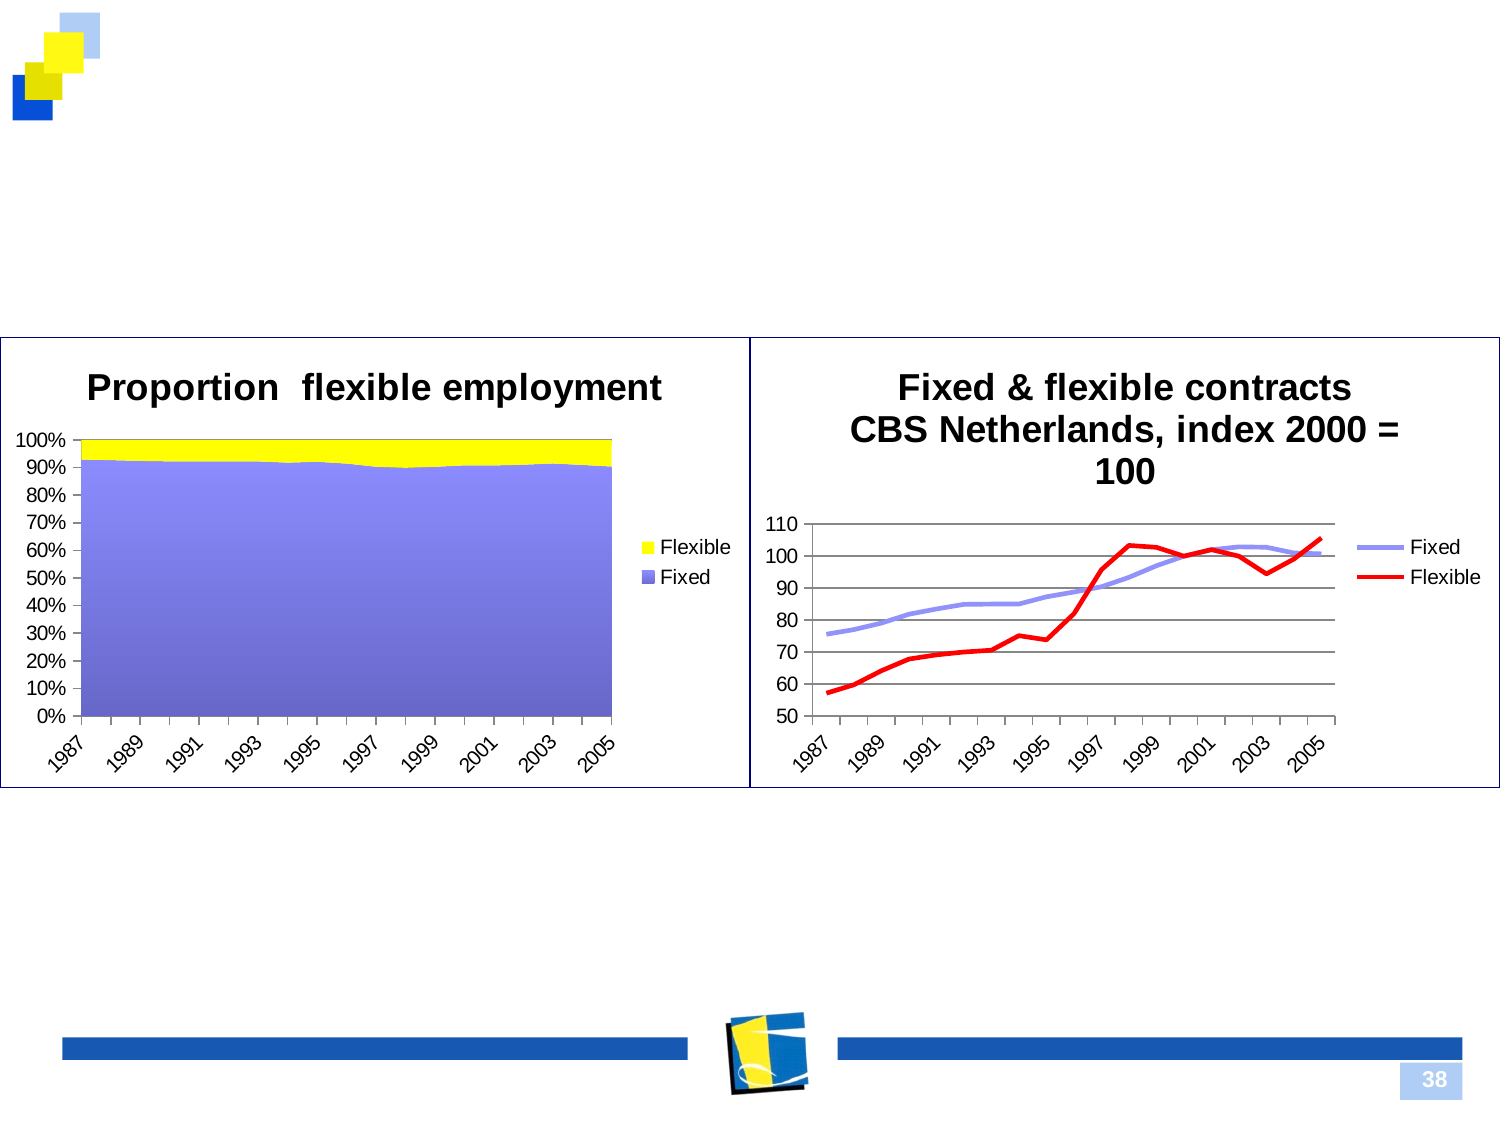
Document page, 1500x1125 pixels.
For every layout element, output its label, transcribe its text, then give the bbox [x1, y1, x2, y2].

chart [0, 337, 1500, 788]
slide_number 38 [1399, 1062, 1463, 1101]
